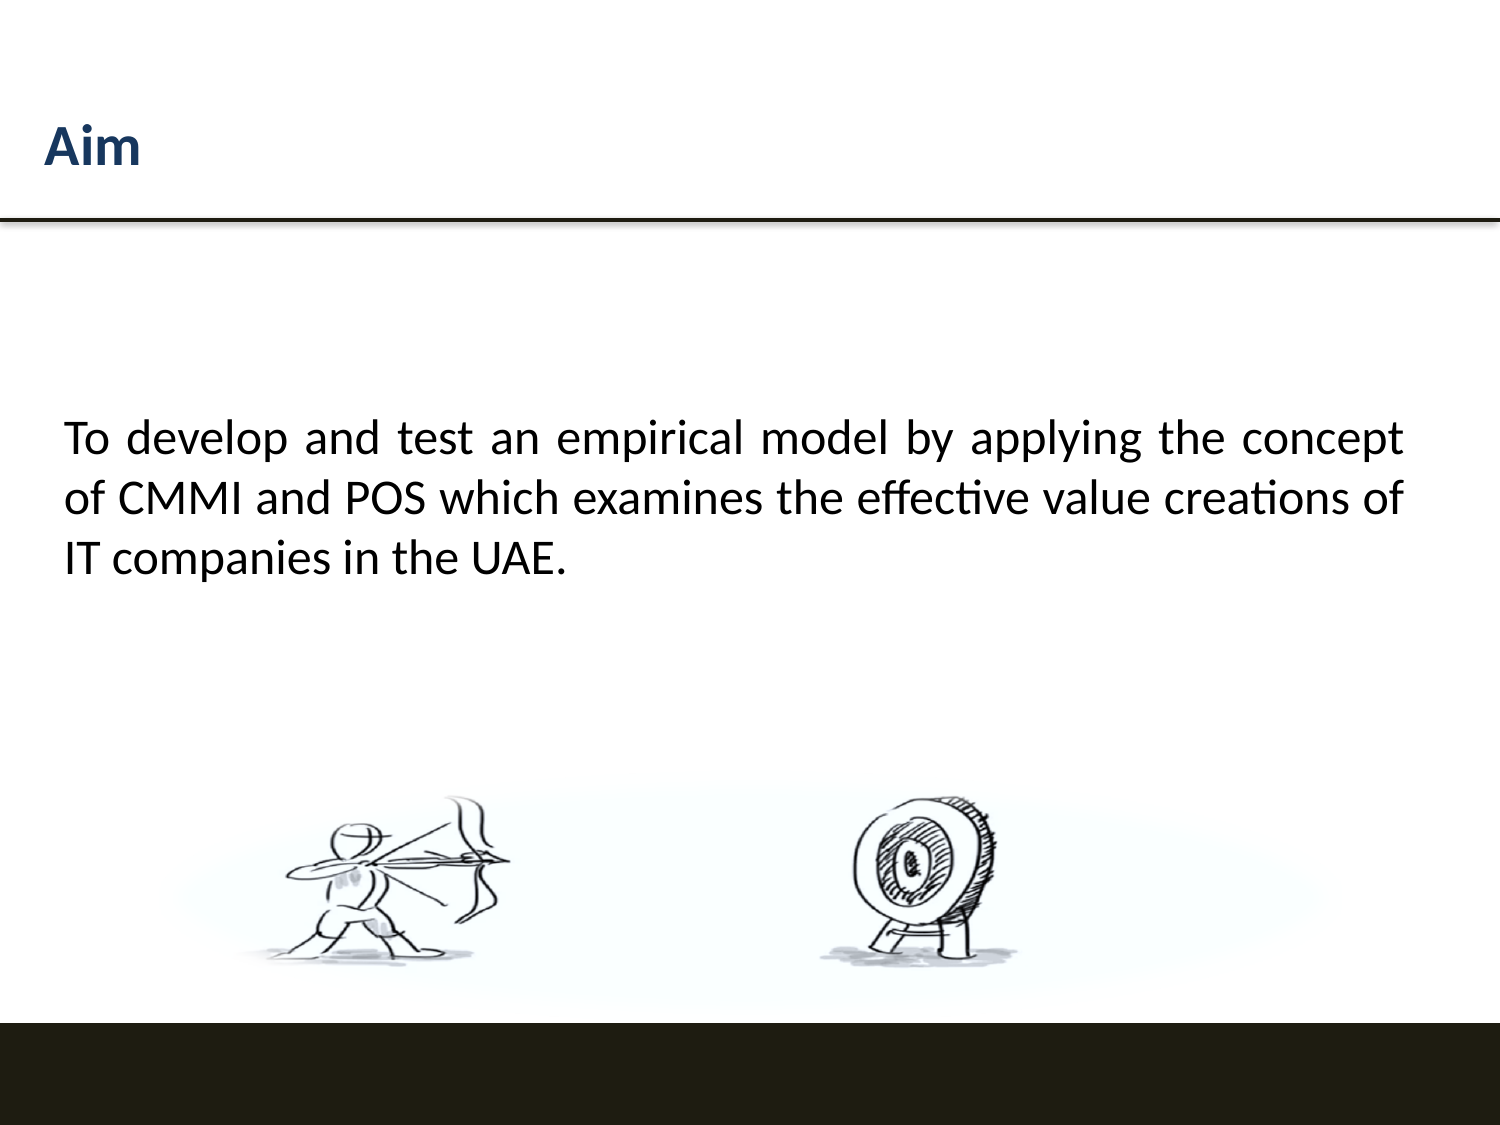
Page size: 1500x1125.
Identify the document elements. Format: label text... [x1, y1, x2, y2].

text_box [47, 232, 1453, 991]
text_box [0, 1021, 1500, 1125]
text_box To develop and test an empirical model by applying the concept of CMMI and POS which examines the effective value creations of IT companies in the UAE. [49, 397, 1420, 592]
picture [151, 770, 1349, 1024]
text_box Aim [30, 99, 674, 185]
